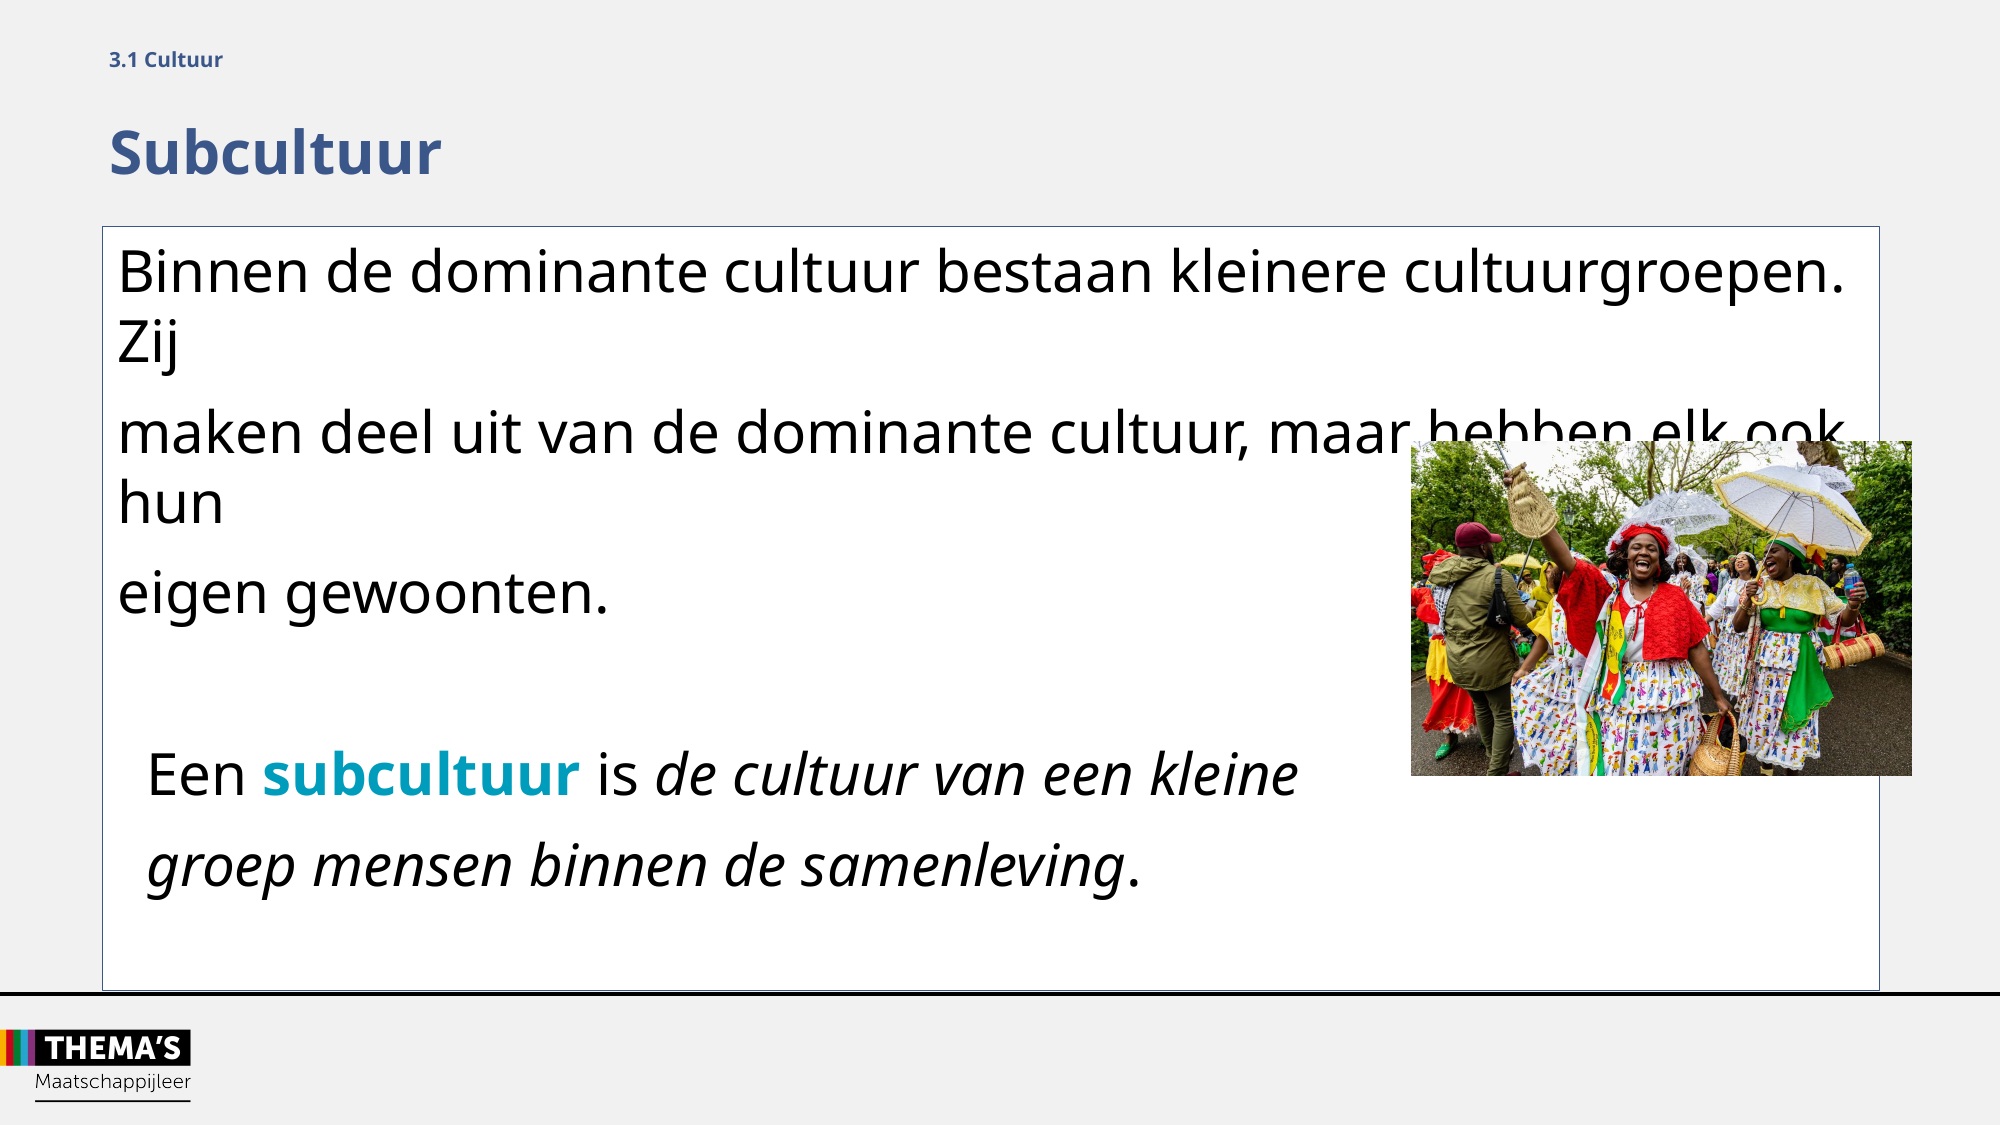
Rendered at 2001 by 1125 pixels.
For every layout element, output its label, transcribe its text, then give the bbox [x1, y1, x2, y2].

picture [1411, 441, 1912, 776]
list Subcultuur [94, 114, 1879, 205]
list 3.1 Cultuur [94, 33, 941, 88]
picture [0, 993, 203, 1125]
list Binnen de dominante cultuur bestaan kleinere cultuurgroepen. Zij maken deel uit van de dominante cultuur, maar hebben elk ook hun eigen gewoonten. Een subcultuur is de cultuur van een kleine groep mensen binnen de samenleving. [102, 226, 1880, 991]
